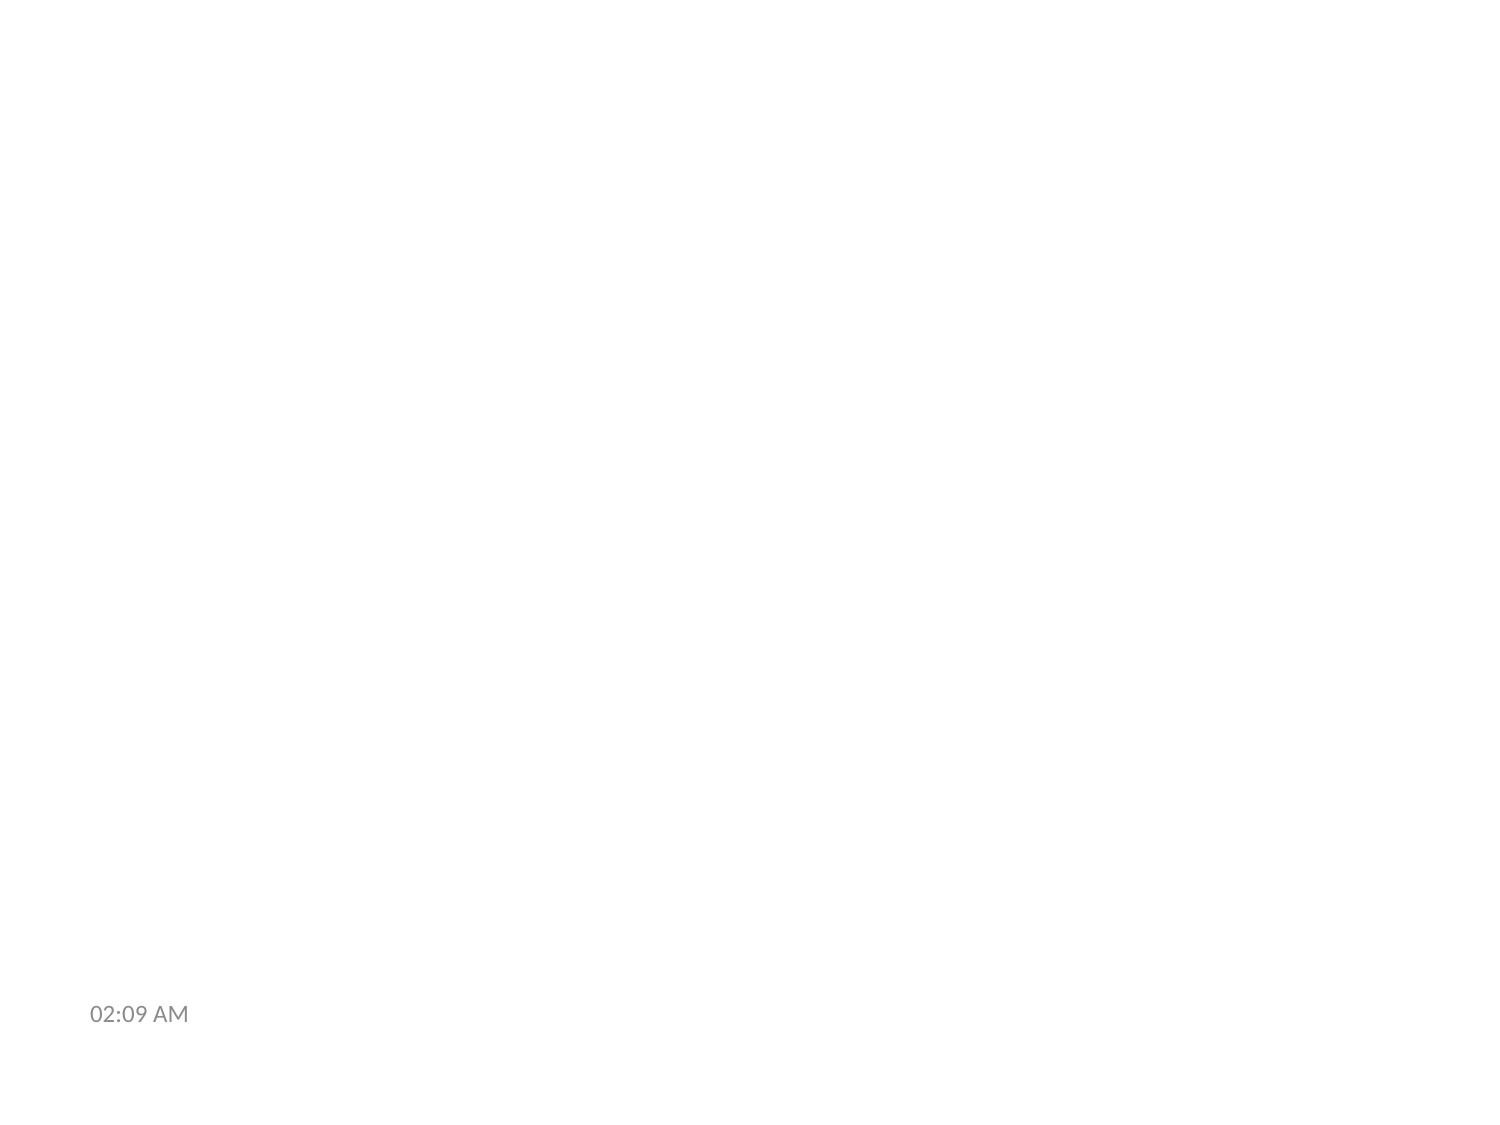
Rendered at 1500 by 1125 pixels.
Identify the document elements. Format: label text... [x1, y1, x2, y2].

text_box 3:35 PM [75, 982, 425, 1043]
